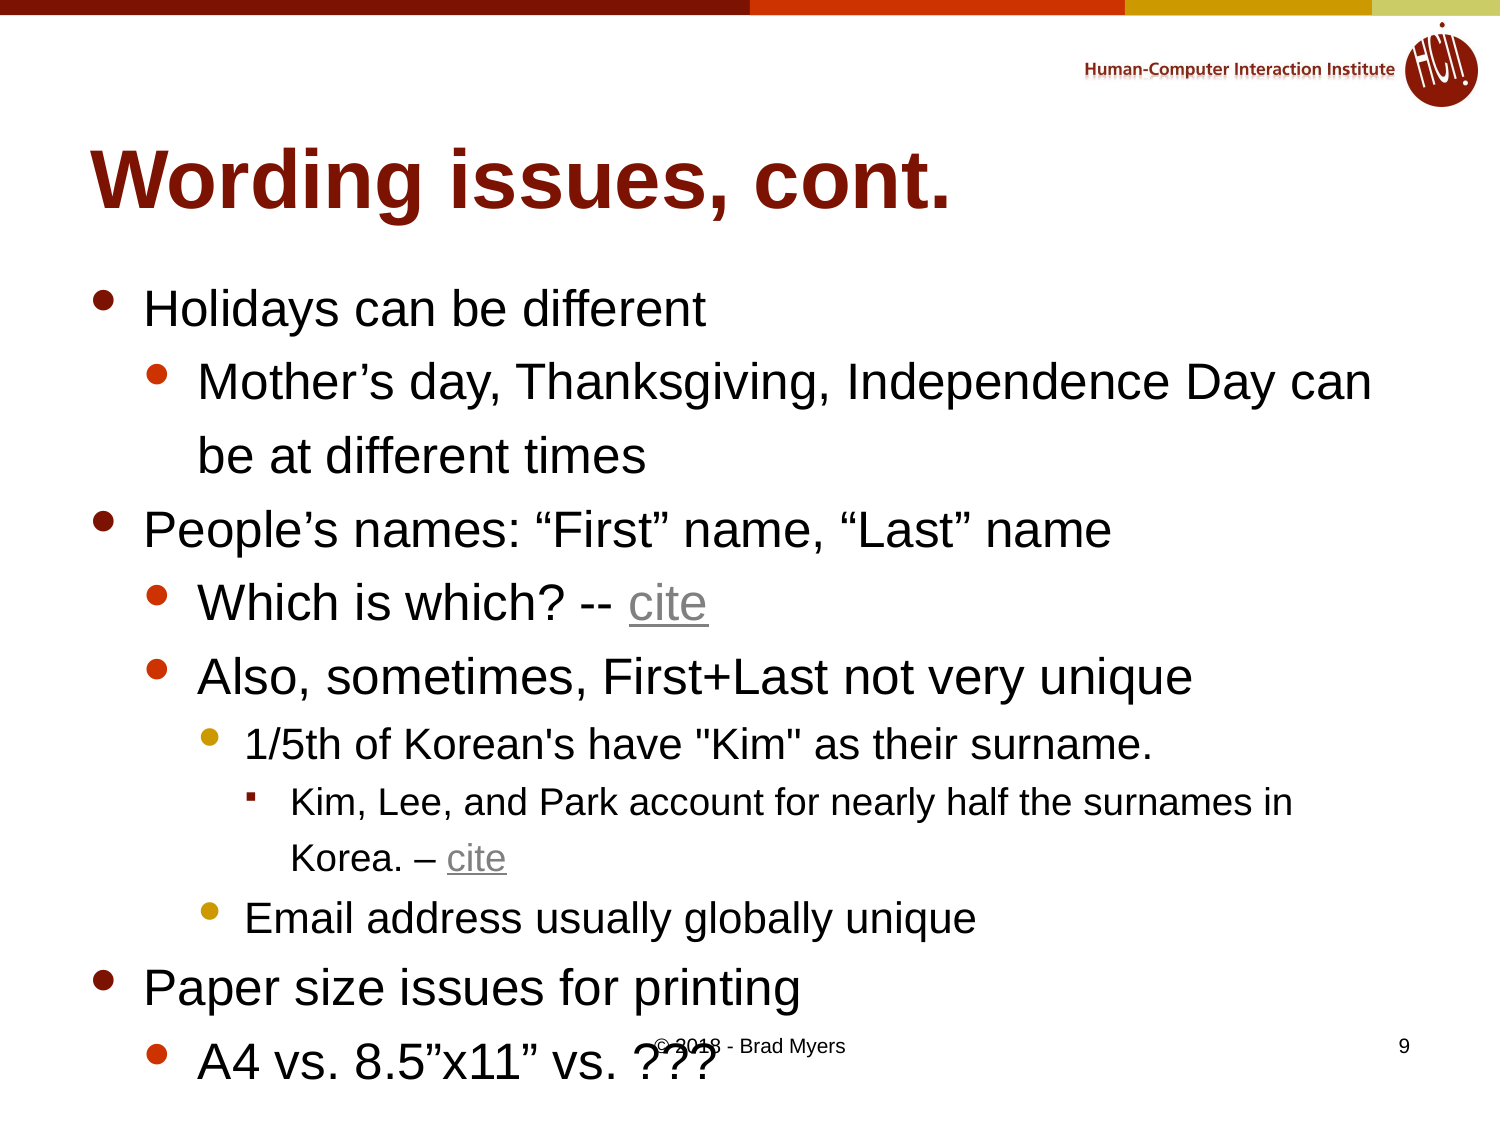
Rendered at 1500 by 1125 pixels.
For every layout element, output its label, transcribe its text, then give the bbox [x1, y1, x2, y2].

slide_number 9 [1074, 1024, 1426, 1101]
title Wording issues, cont. [74, 19, 1313, 233]
footer © 2018 - Brad Myers [512, 1024, 988, 1101]
picture [1313, 22, 1478, 107]
list Holidays can be different Mother’s day, Thanksgiving, Independence Day can be at different times People’s names: “First” name, “Last” name Which is which? -- cite Also, sometimes, First+Last not very unique 1/5th of Korean's have "Kim" as their surname. Kim, Lee, and Park account for nearly half the surnames in Korea. – cite Email address usually globally unique Paper size issues for printing A4 vs. 8.5”x11” vs. ??? [74, 254, 1426, 1101]
